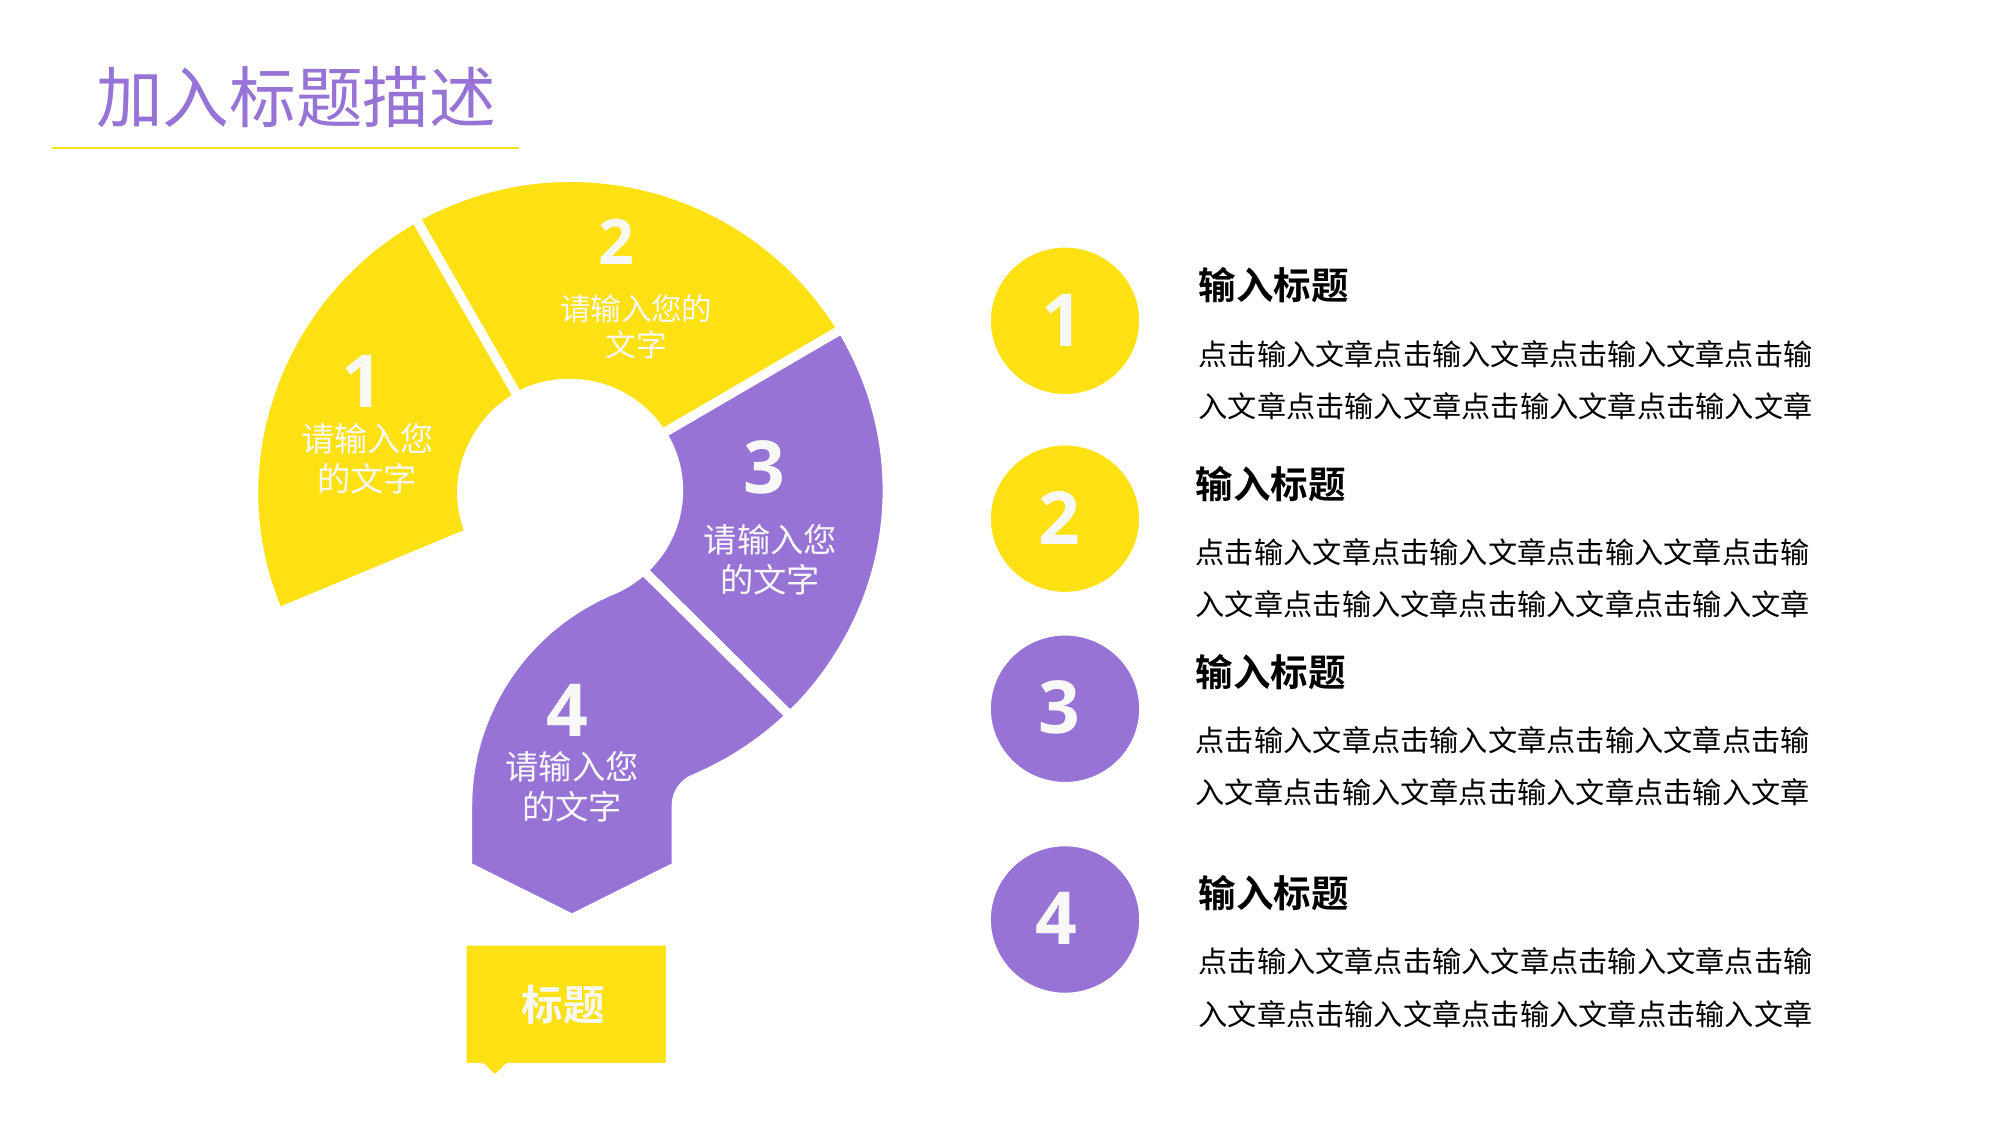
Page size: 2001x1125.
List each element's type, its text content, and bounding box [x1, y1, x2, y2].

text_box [272, 326, 462, 507]
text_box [986, 440, 1144, 597]
text_box [467, 570, 791, 919]
text_box [662, 426, 675, 464]
text_box 输入标题 [1181, 641, 1514, 702]
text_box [541, 194, 731, 372]
text_box 点击输入文章点击输入文章点击输入文章点击输入文章点击输入文章点击输入文章点击输入文章 [1183, 918, 1840, 1039]
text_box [986, 630, 1144, 787]
text_box 点击输入文章点击输入文章点击输入文章点击输入文章点击输入文章点击输入文章点击输入文章 [1183, 310, 1840, 431]
text_box [643, 517, 675, 602]
text_box [302, 217, 519, 486]
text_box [986, 841, 1144, 998]
text_box 输入标题 [1181, 453, 1514, 514]
text_box [699, 328, 888, 606]
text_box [986, 242, 1144, 399]
text_box [461, 940, 671, 1081]
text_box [477, 655, 667, 835]
text_box [253, 387, 470, 613]
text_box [29, 55, 564, 148]
text_box 点击输入文章点击输入文章点击输入文章点击输入文章点击输入文章点击输入文章点击输入文章 [1181, 509, 1837, 629]
text_box 输入标题 [1183, 862, 1517, 923]
text_box 标题 [468, 970, 658, 1036]
text_box 输入标题 [1183, 255, 1517, 315]
text_box [416, 177, 842, 435]
text_box [681, 608, 864, 716]
text_box 点击输入文章点击输入文章点击输入文章点击输入文章点击输入文章点击输入文章点击输入文章 [1181, 697, 1837, 818]
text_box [675, 412, 865, 608]
